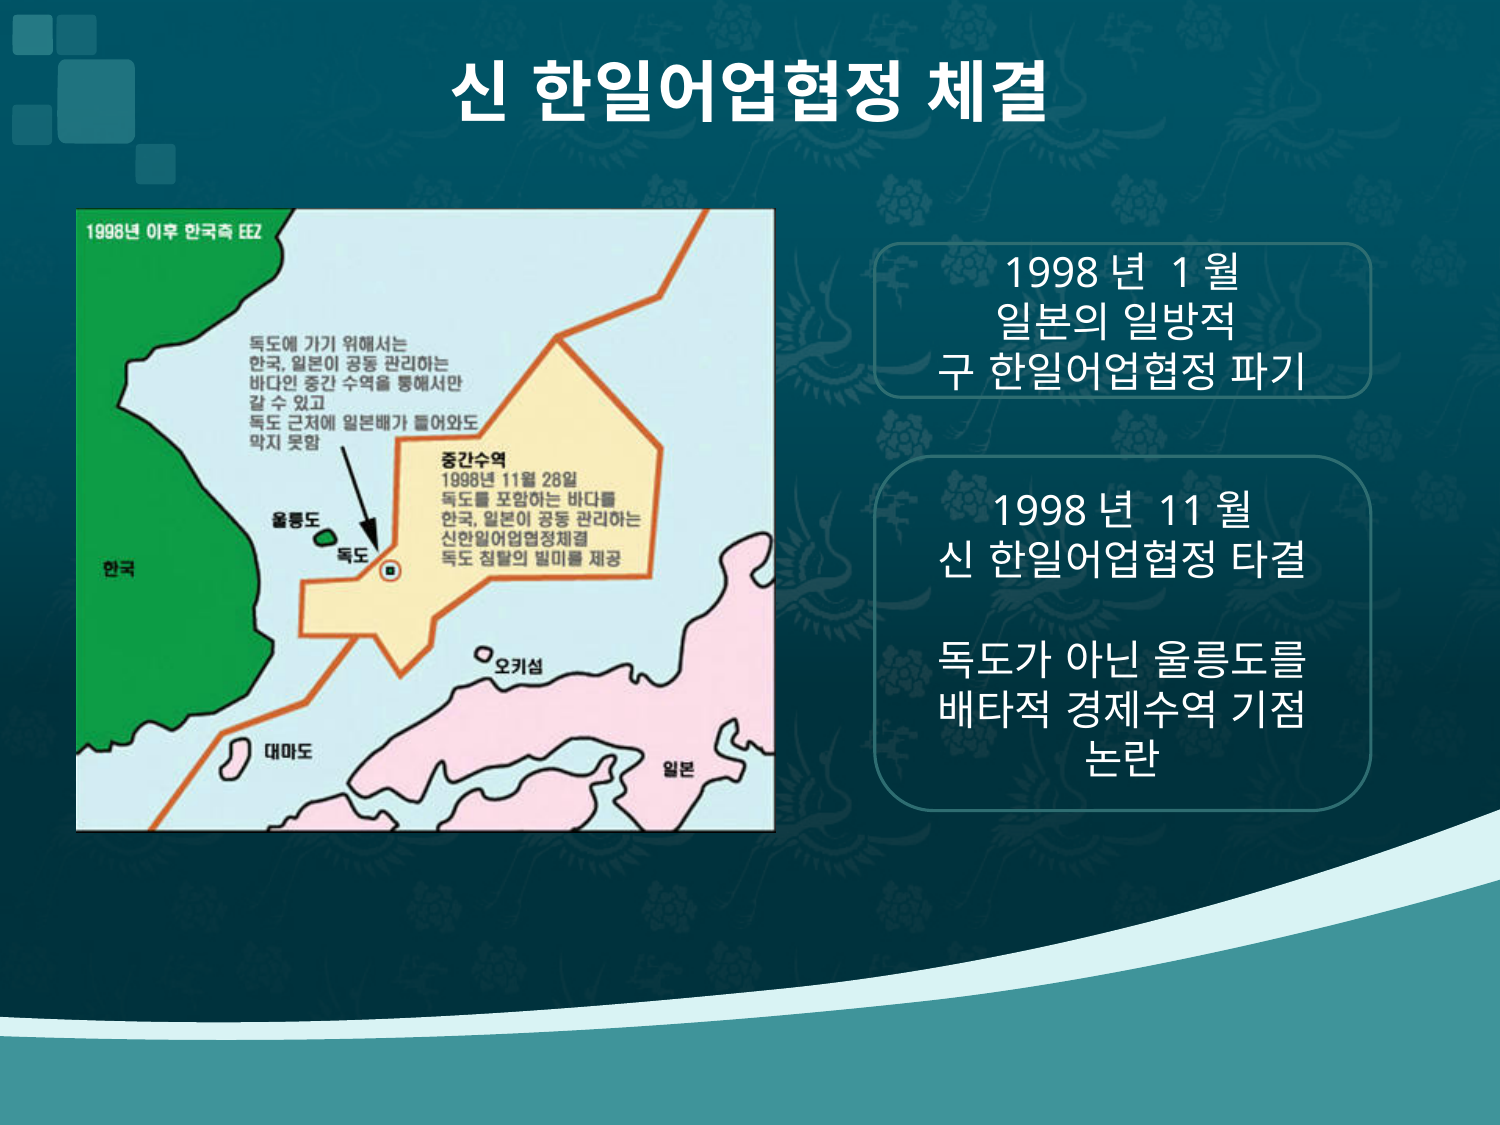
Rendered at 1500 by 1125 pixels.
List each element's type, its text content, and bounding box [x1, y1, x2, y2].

text_box 1998년 1월 일본의 일방적 구 한일어업협정 파기 [873, 241, 1373, 399]
title 신 한일어업협정 체결 [113, 19, 1388, 161]
picture [76, 208, 776, 834]
text_box 1998년 11월 신 한일어업협정 타결 독도가 아닌 울릉도를 배타적 경제수역 기점 논란 [873, 454, 1373, 813]
